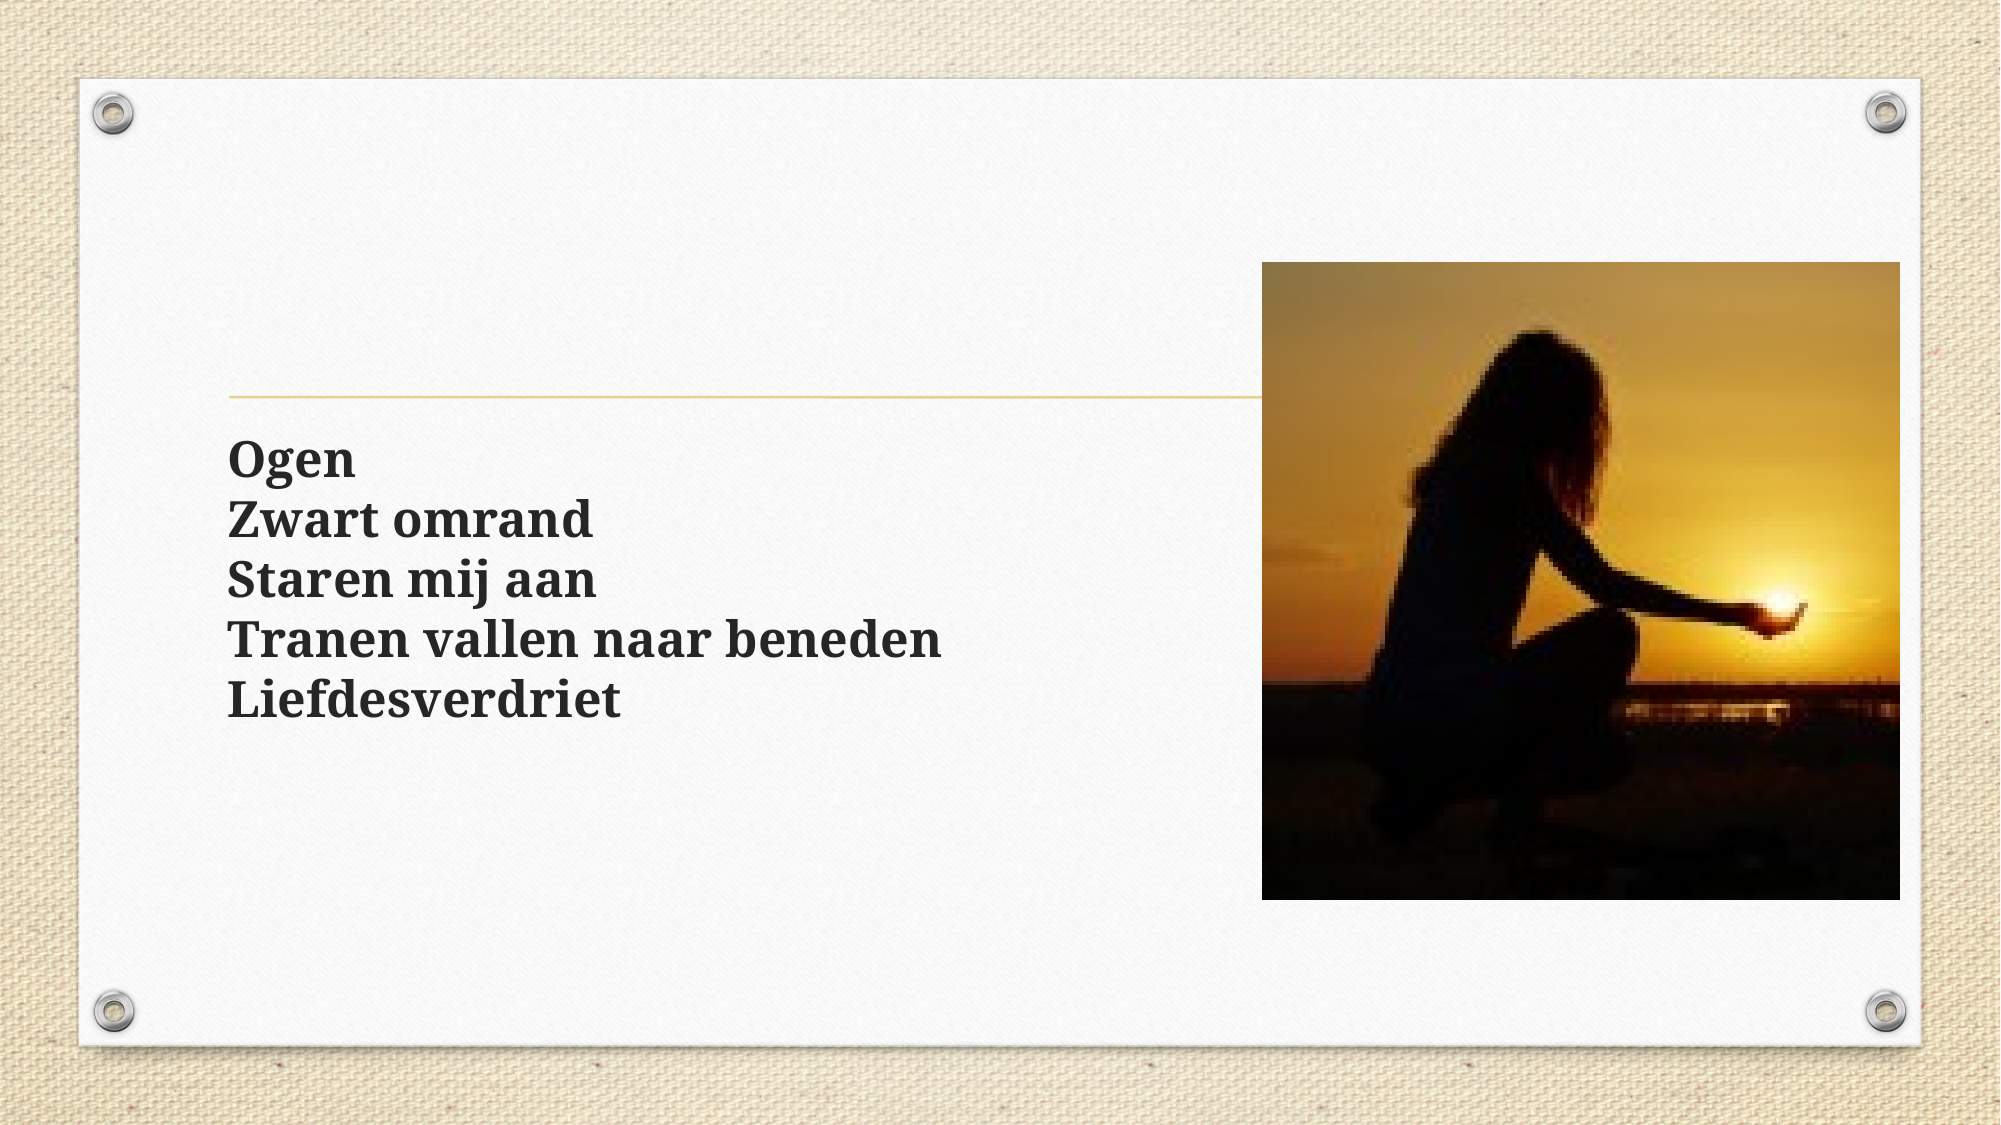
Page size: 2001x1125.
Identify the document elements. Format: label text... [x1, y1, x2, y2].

title [212, 161, 1788, 375]
list Ogen Zwart omrand Staren mij aan Tranen vallen naar beneden Liefdesverdriet [212, 419, 1788, 965]
picture [0, 0, 2001, 1125]
